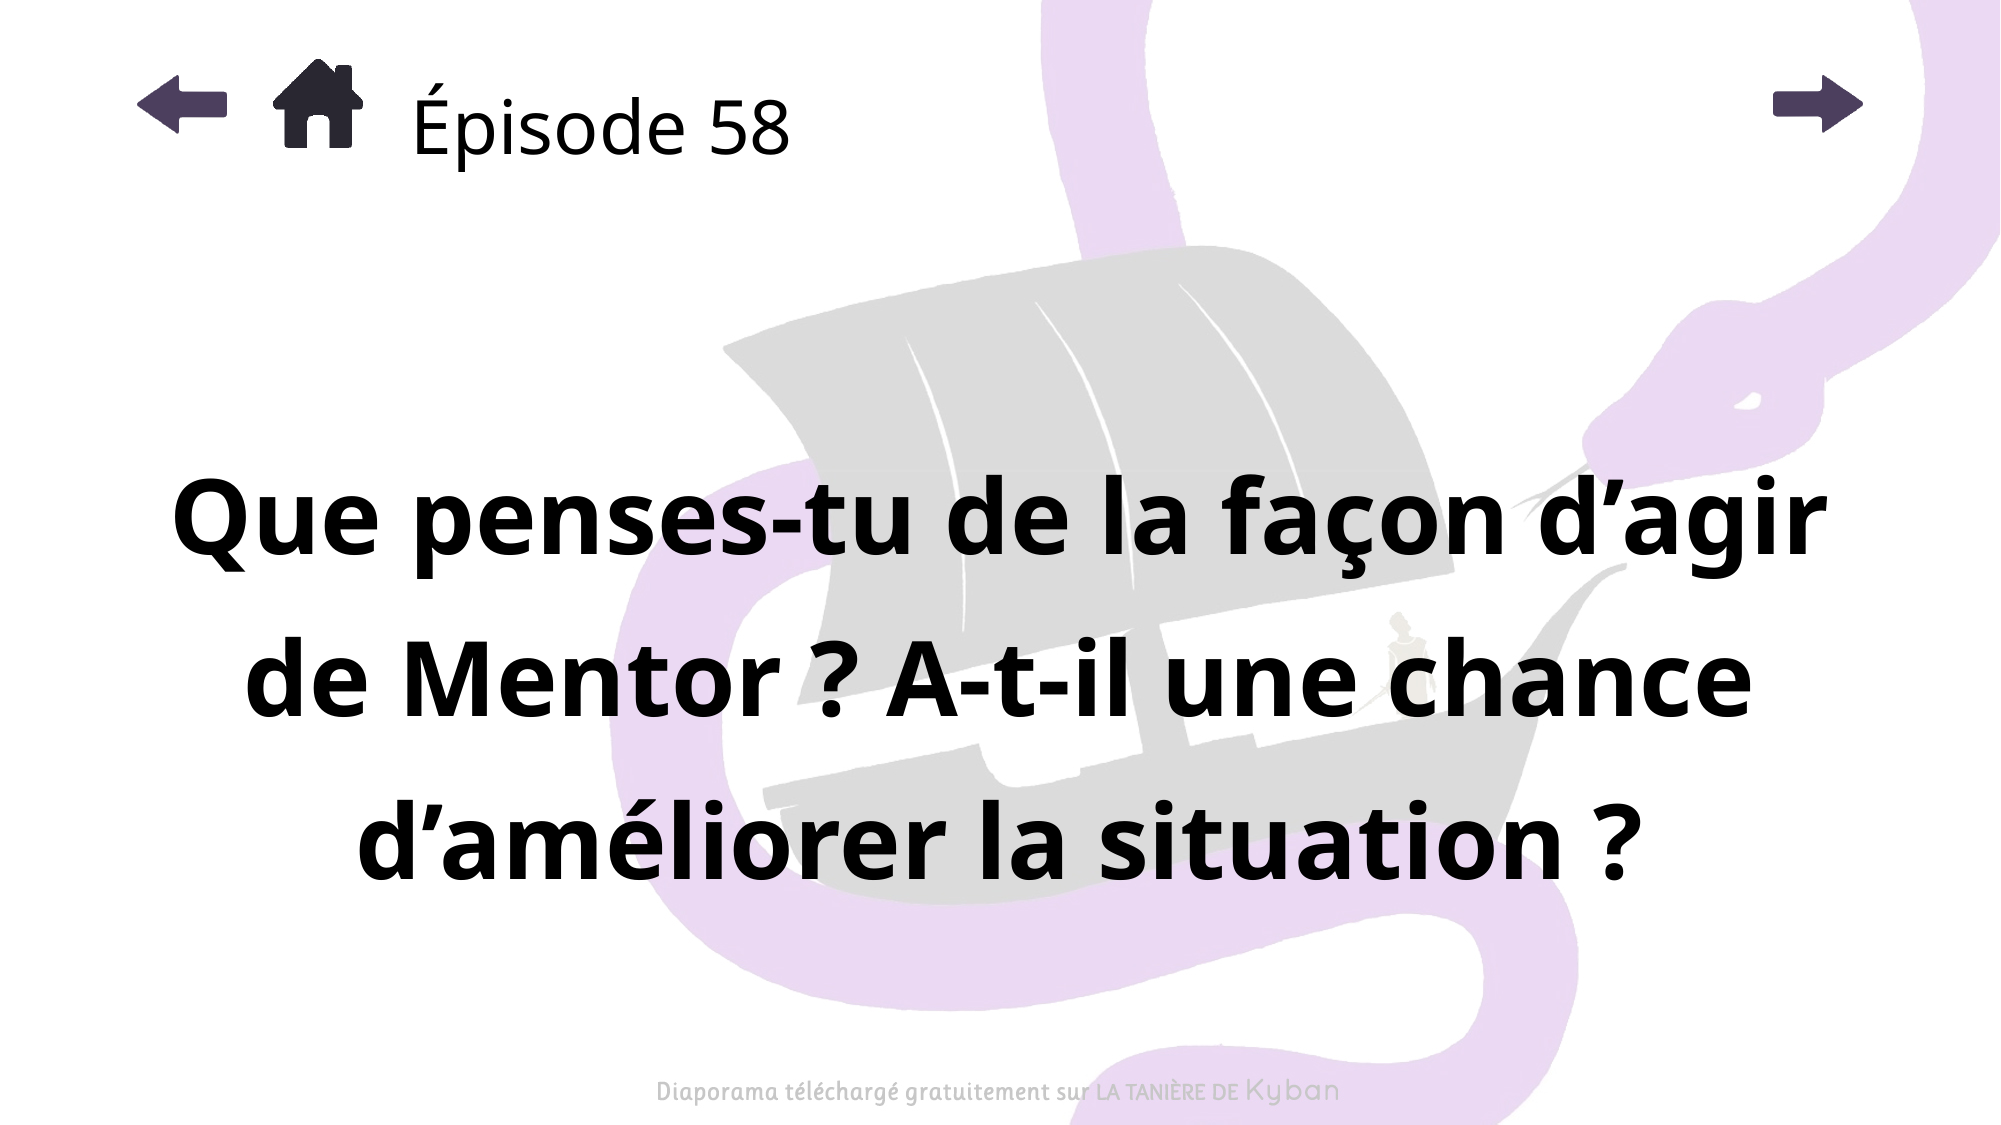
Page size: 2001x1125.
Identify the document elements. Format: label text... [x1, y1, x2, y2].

title Épisode 58 [395, 59, 1863, 202]
list Que penses-tu de la façon d’agir de Mentor ? A-t-il une chance d’améliorer la situation ? [137, 299, 1863, 1014]
picture [0, 0, 2001, 1125]
